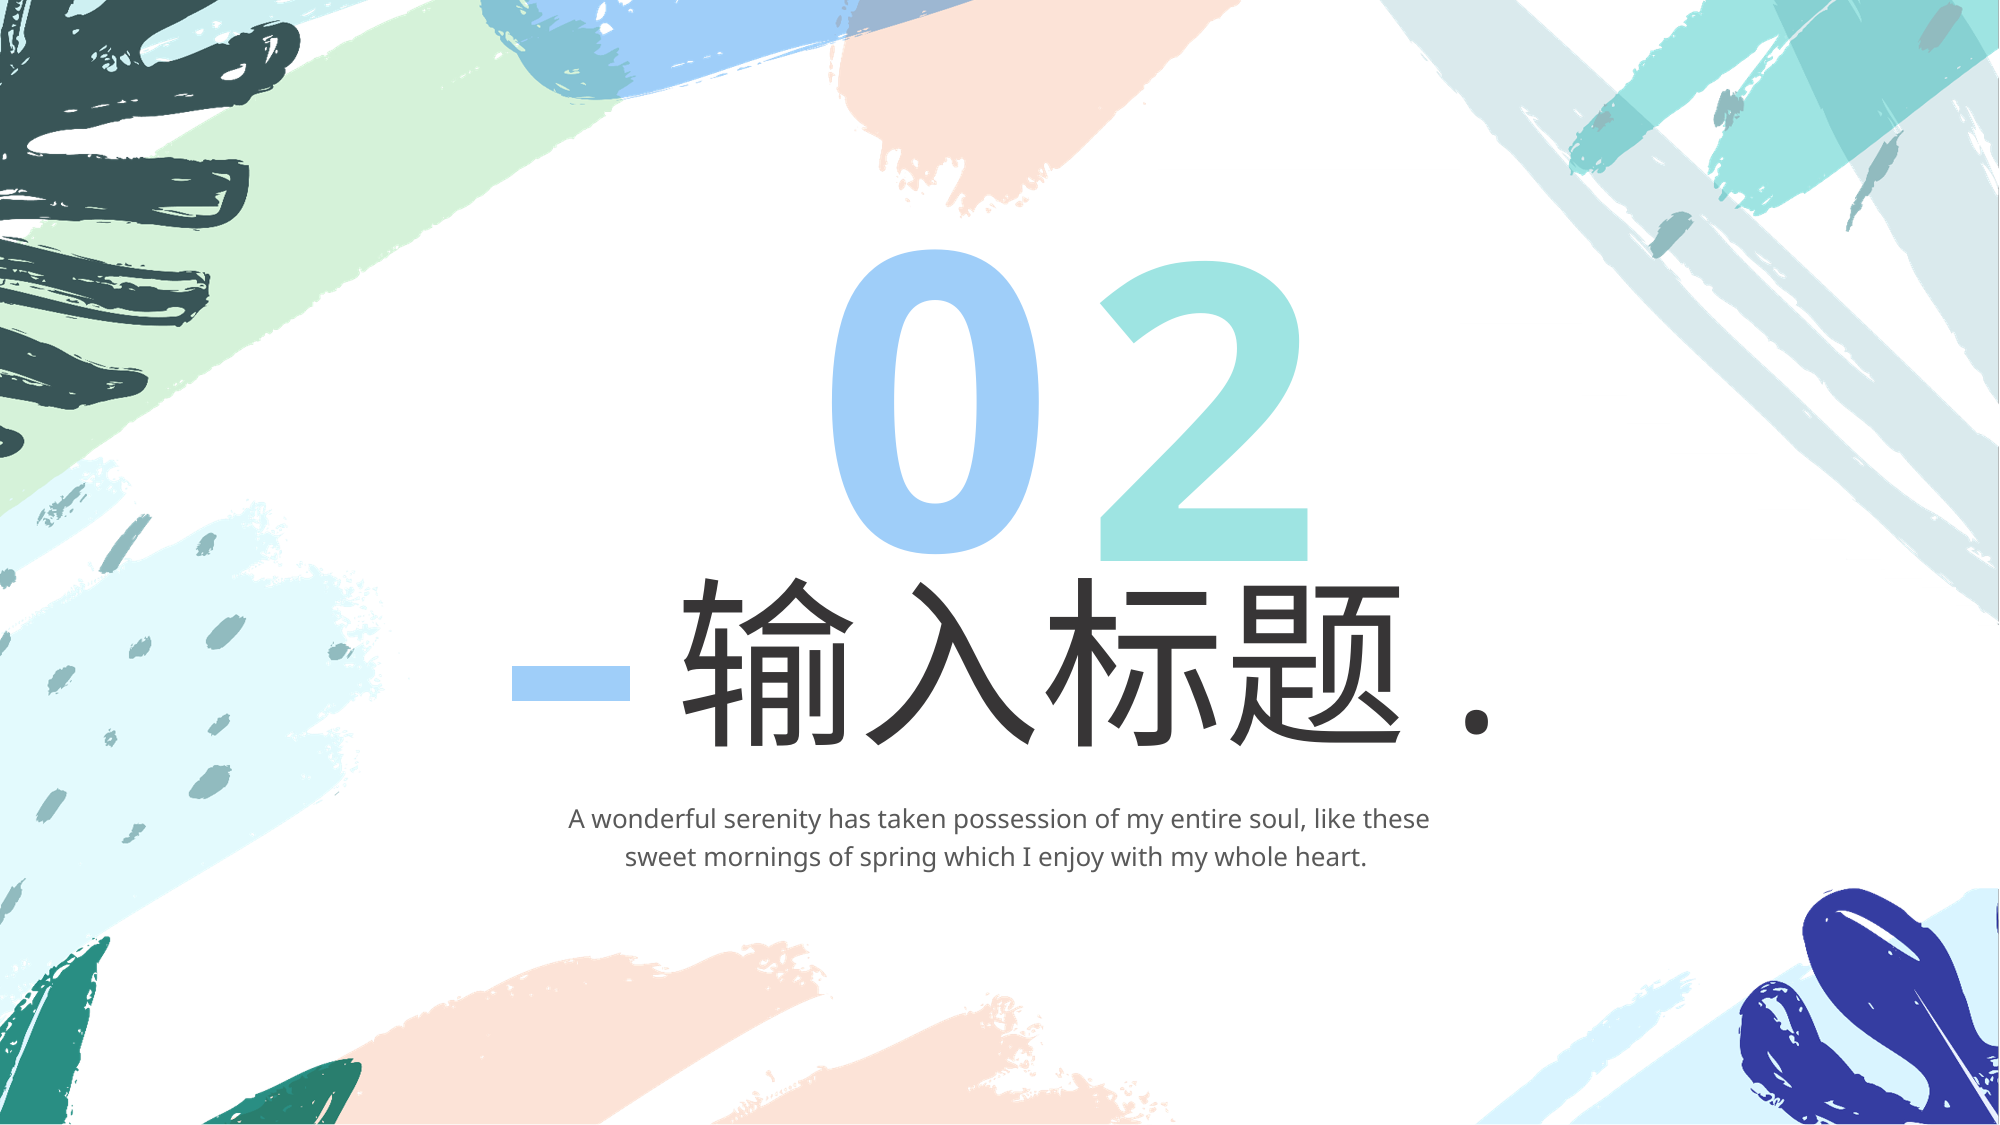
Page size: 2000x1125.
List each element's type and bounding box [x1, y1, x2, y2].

text_box [512, 542, 1520, 780]
picture [0, 0, 1999, 1125]
text_box [813, 128, 1327, 542]
